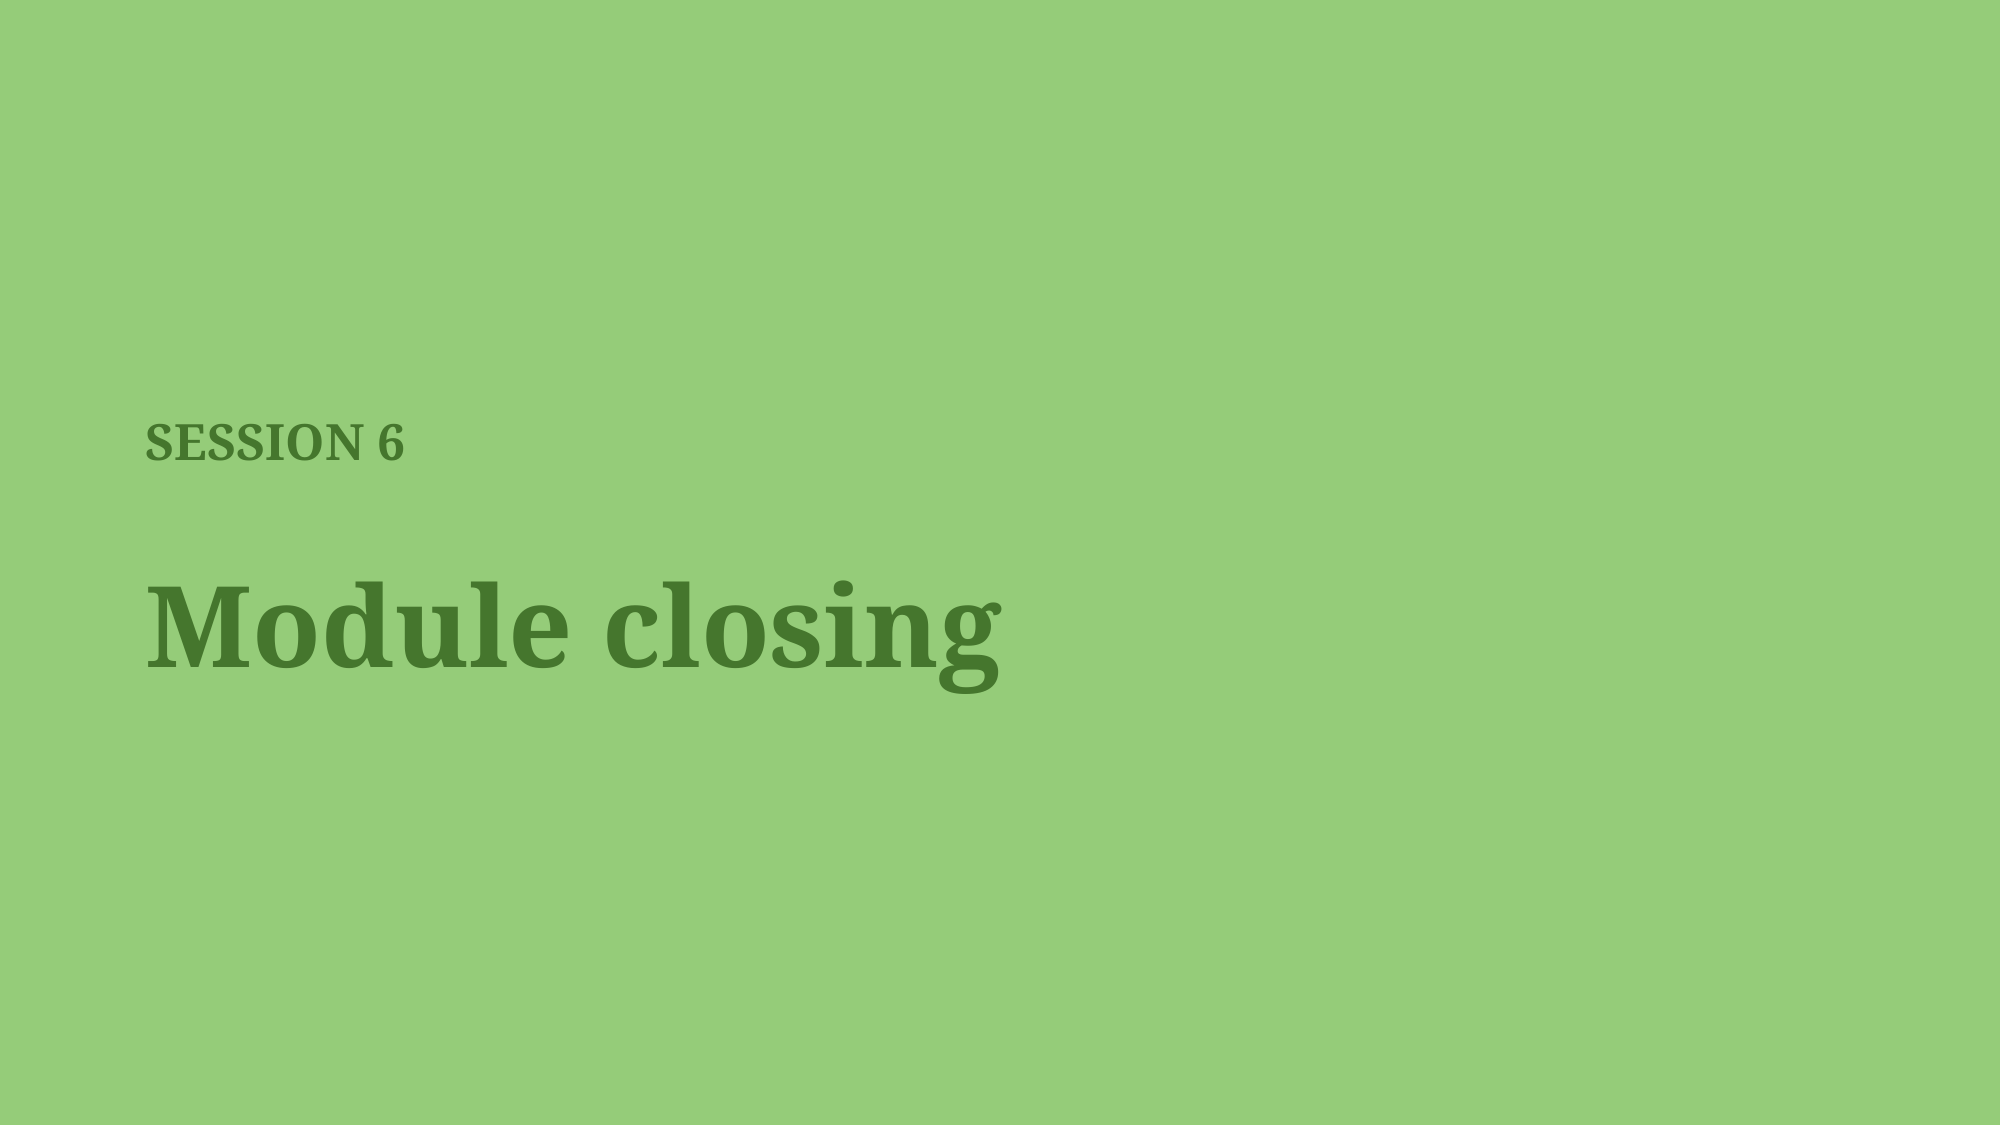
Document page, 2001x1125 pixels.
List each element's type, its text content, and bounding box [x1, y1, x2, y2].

text_box SESSION 6 Module closing [130, 508, 1792, 601]
